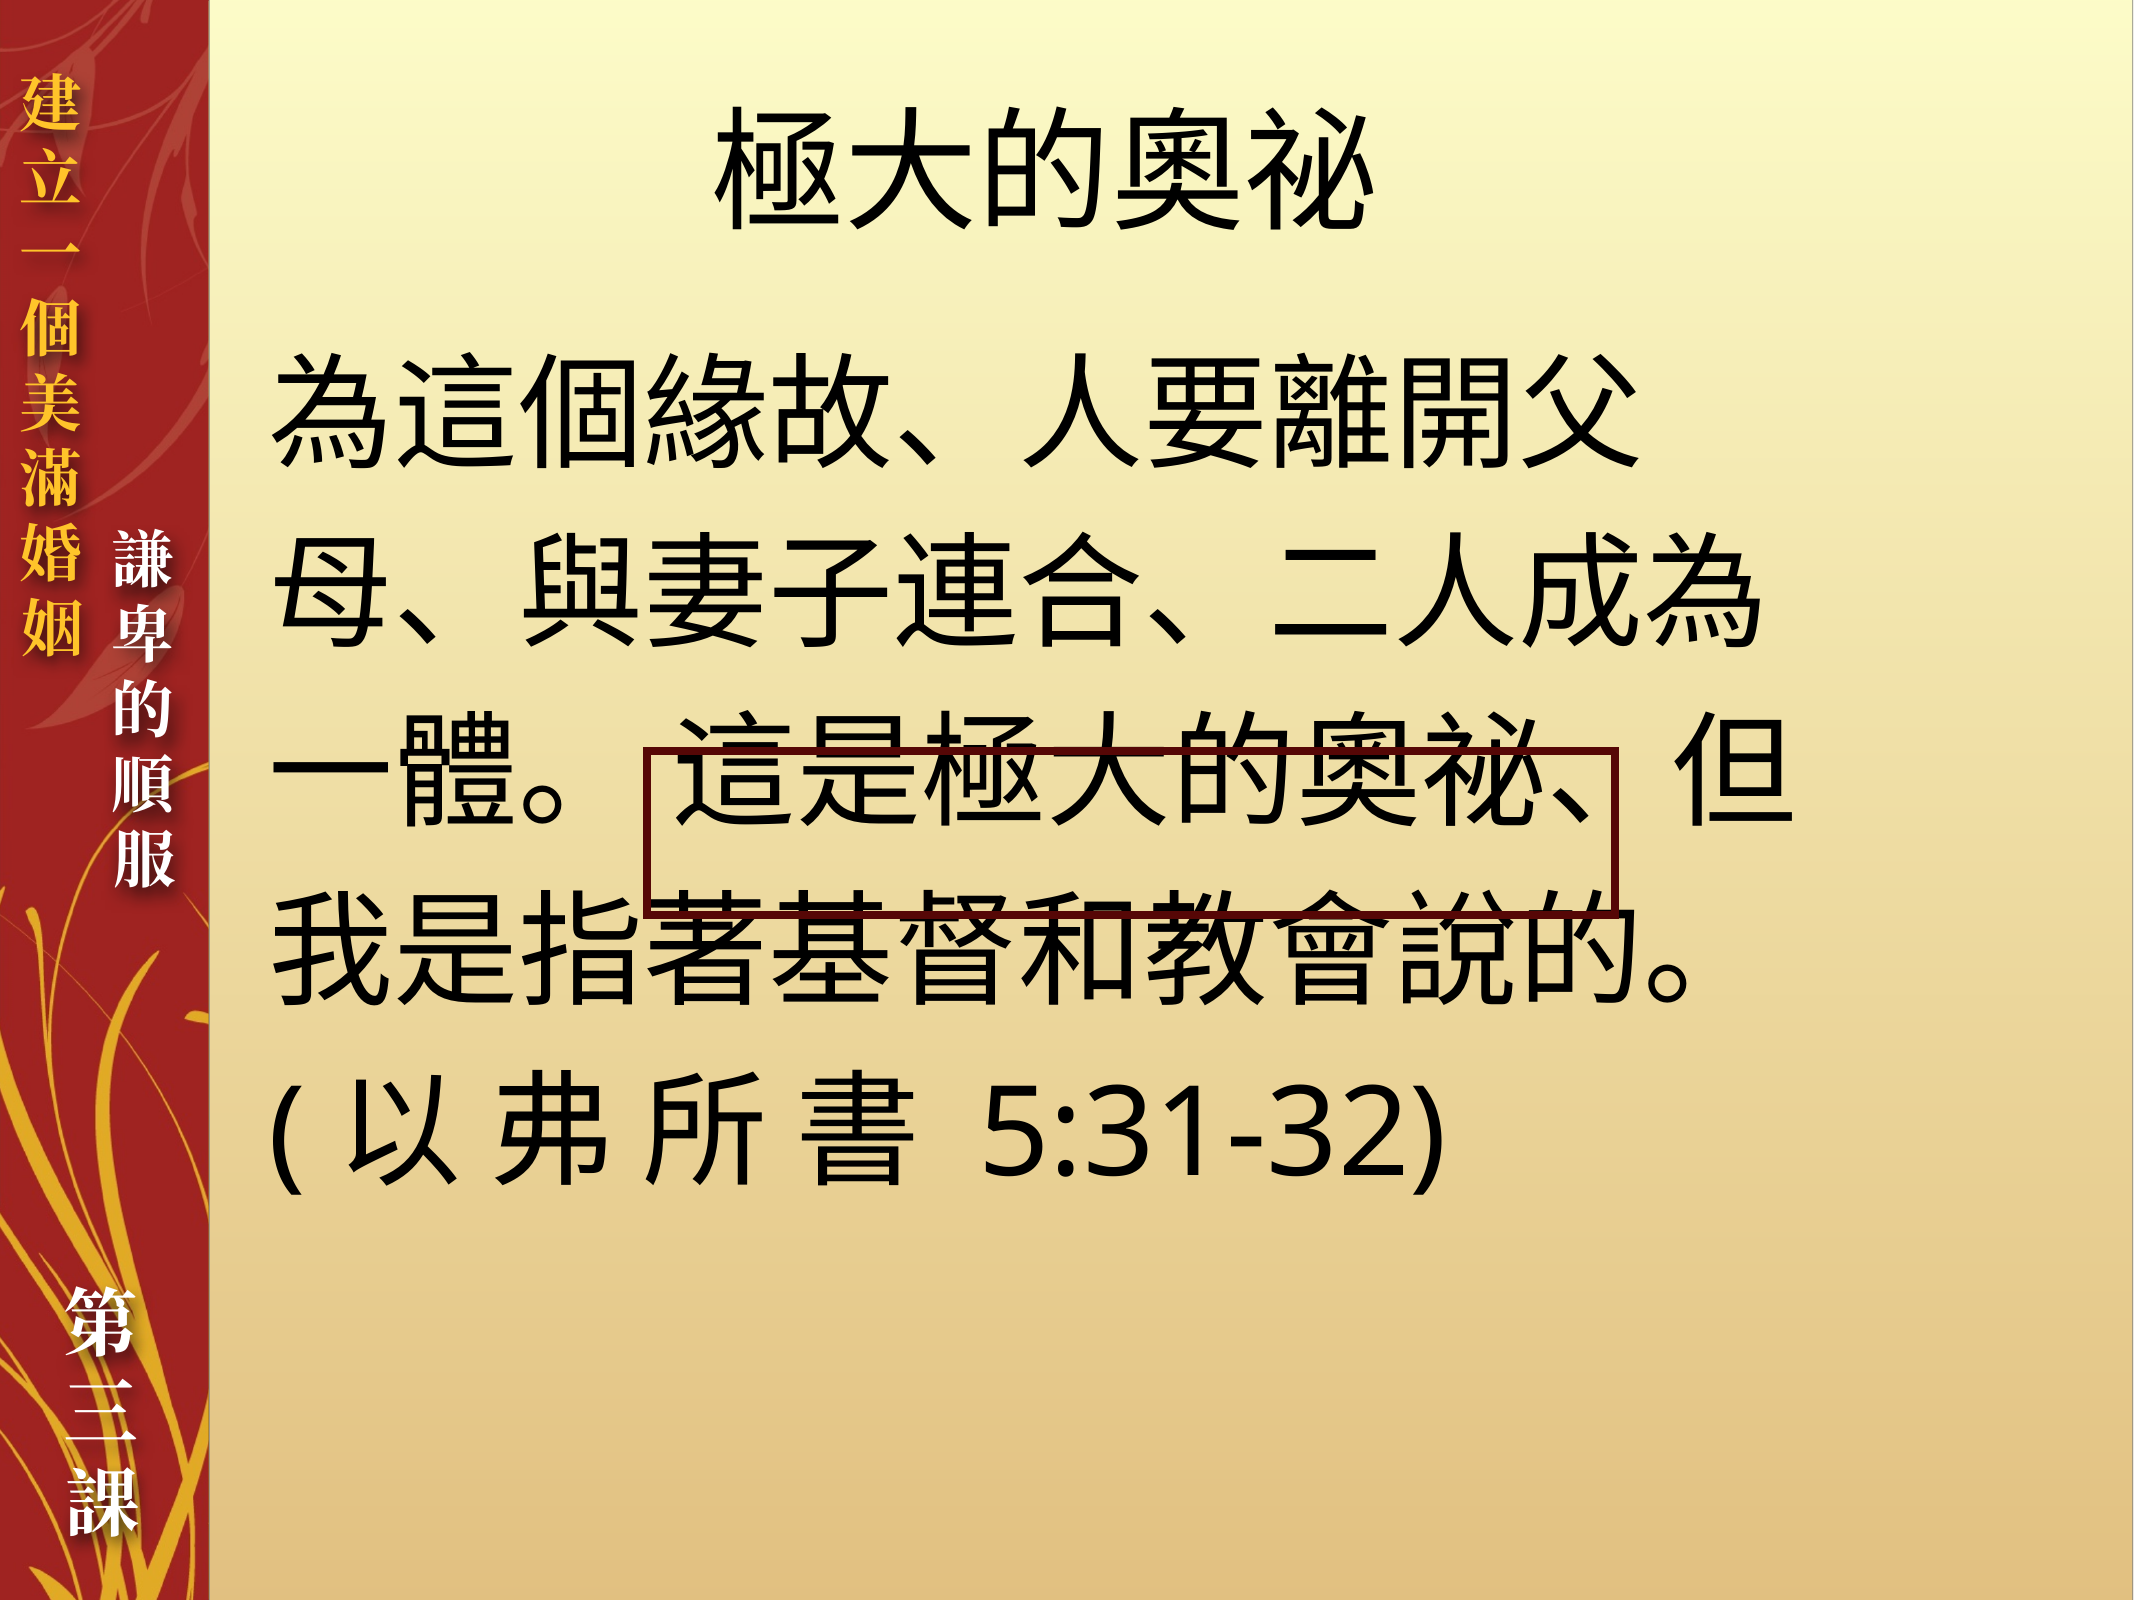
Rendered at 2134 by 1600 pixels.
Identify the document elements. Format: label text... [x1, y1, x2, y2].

text_box 為這個緣故、人要離開父母、與妻子連合、二人成為一體。 這是極大的奧祕、但我是指著基督和教會說的。 (以 弗 所 書 5:31-32) [260, 295, 1867, 1209]
text_box 極大的奧祕 [703, 47, 1387, 254]
text_box [646, 751, 1616, 915]
text_box [208, 0, 2134, 1600]
picture [0, 0, 208, 1600]
